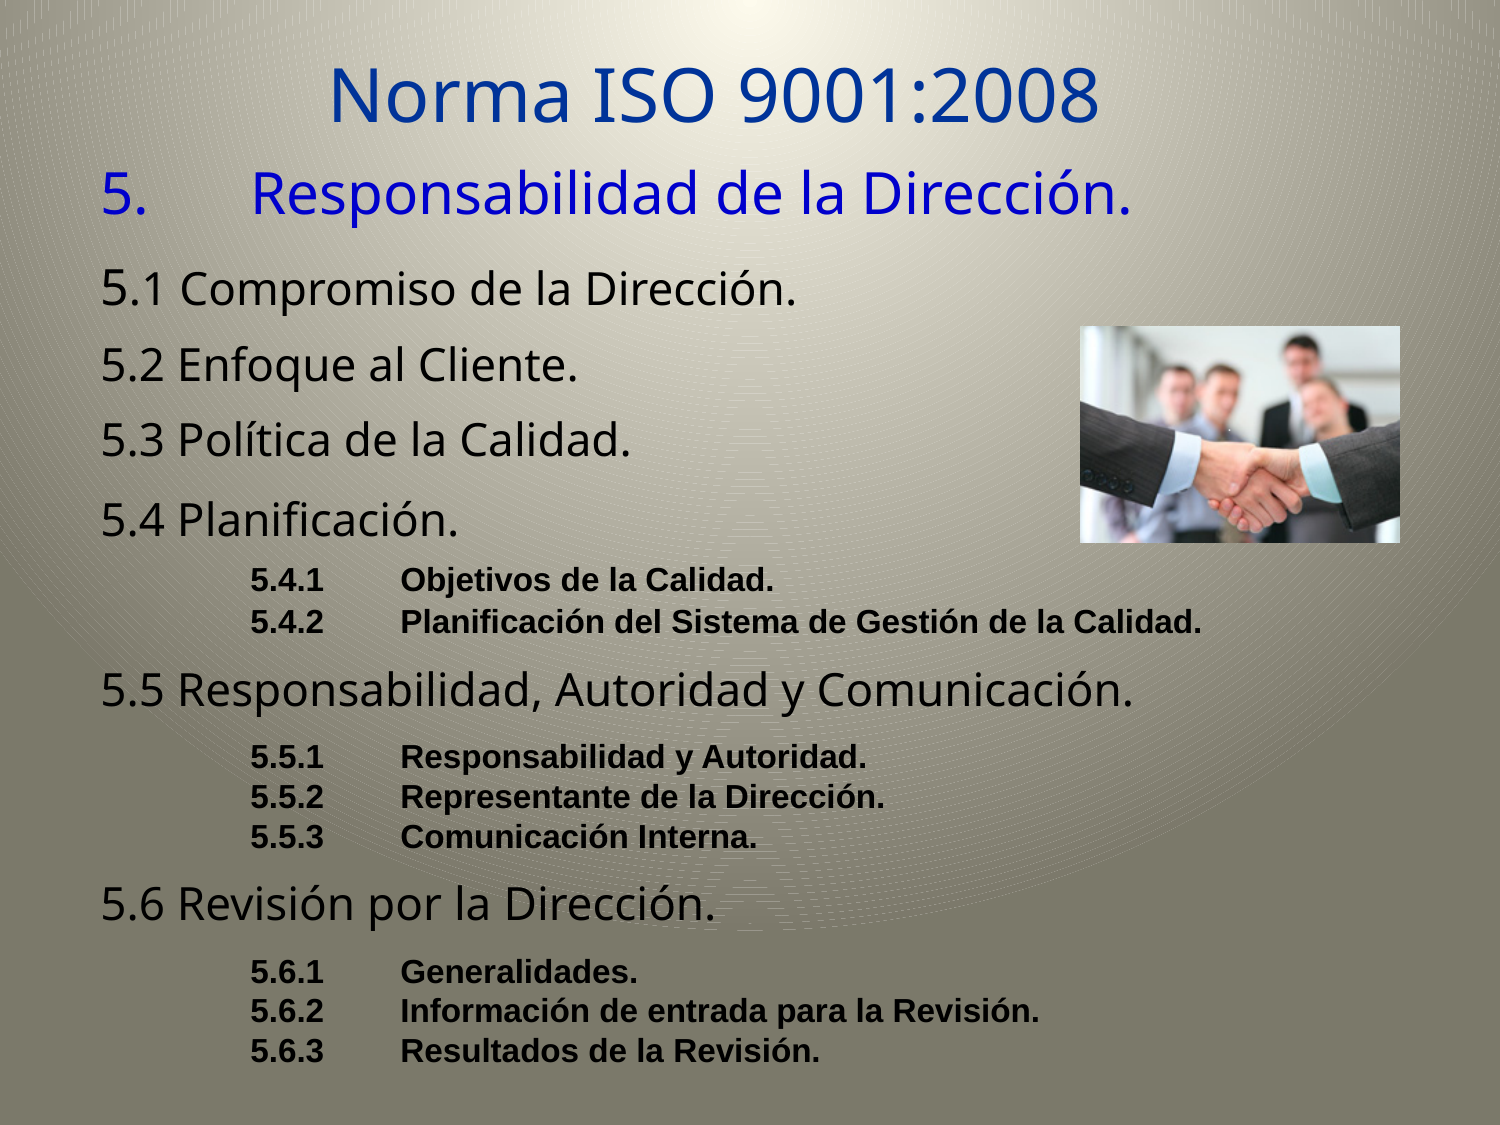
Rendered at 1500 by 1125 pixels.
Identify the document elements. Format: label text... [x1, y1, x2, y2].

picture [1080, 326, 1401, 543]
text_box 5. Responsabilidad de la Dirección. 5.1 Compromiso de la Dirección. 5.2 Enfoque al Cliente. 5.3 Política de la Calidad. 5.4 Planificación. 5.4.1 Objetivos de la Calidad. 5.4.2 Planificación del Sistema de Gestión de la Calidad. 5.5 Responsabilidad, Autoridad y Comunicación. 5.5.1 Responsabilidad y Autoridad. 5.5.2 Representante de la Dirección. 5.5.3 Comunicación Interna. 5.6 Revisión por la Dirección. 5.6.1 Generalidades. 5.6.2 Información de entrada para la Revisión. 5.6.3 Resultados de la Revisión. [29, 148, 1471, 941]
title Norma ISO 9001:2008 [0, 30, 1430, 156]
